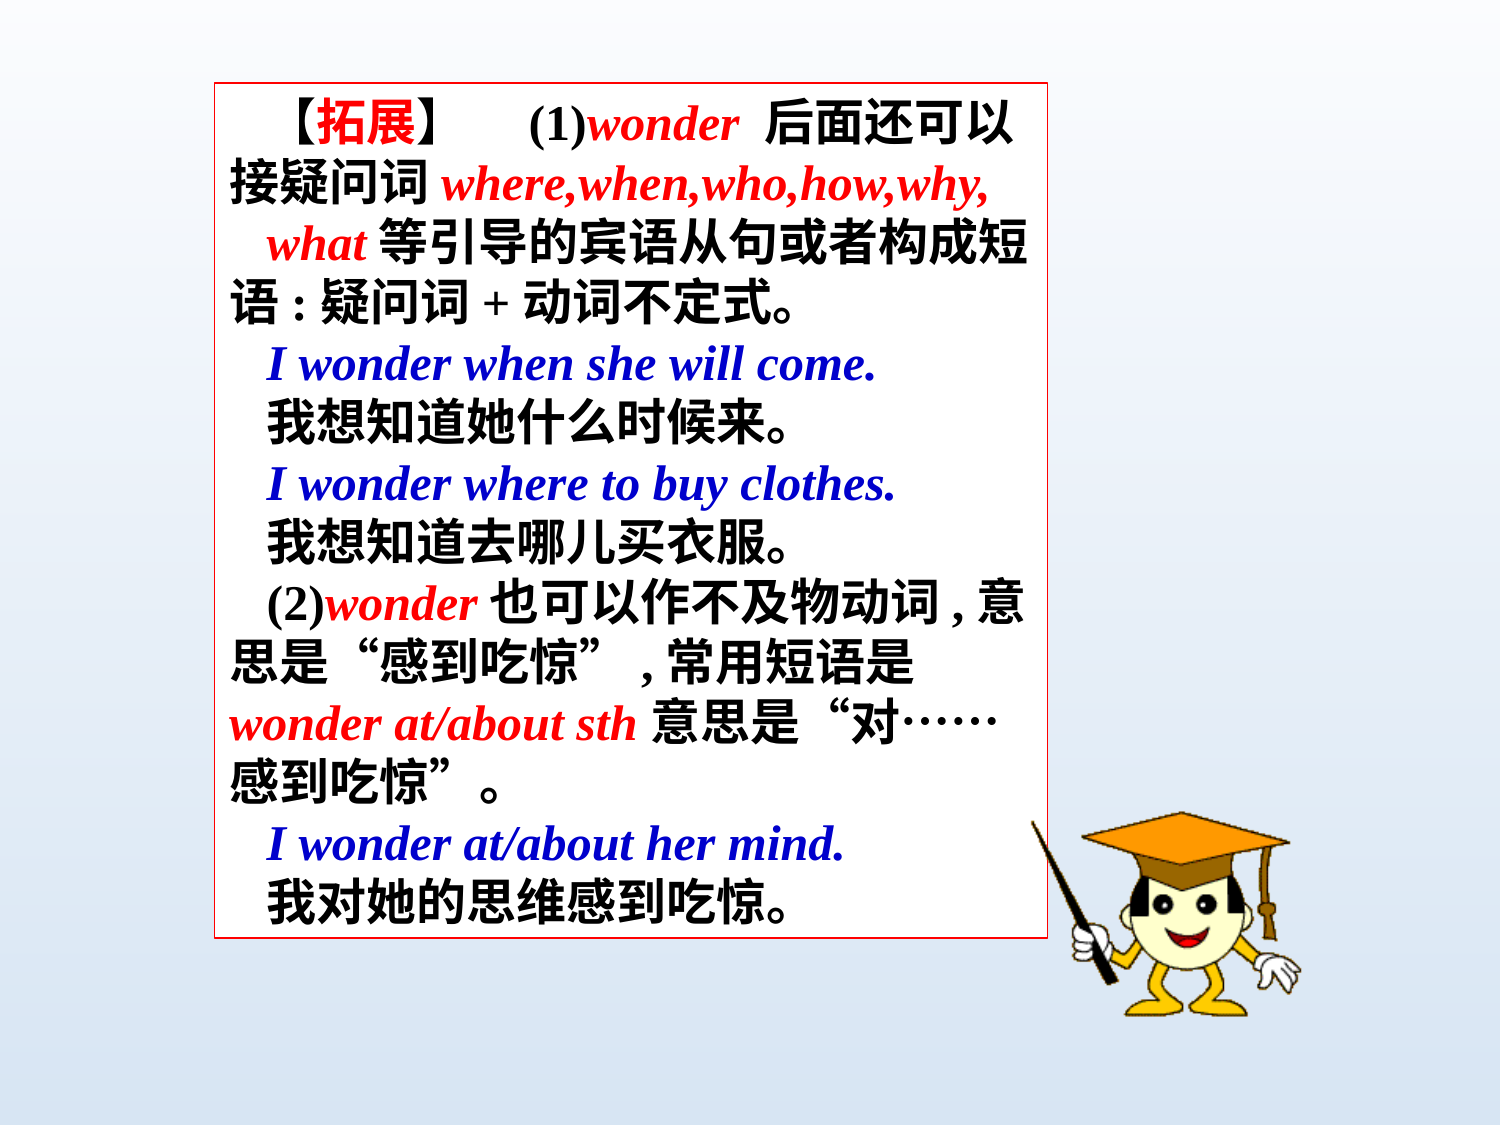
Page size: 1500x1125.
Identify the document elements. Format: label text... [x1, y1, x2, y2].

picture [1011, 796, 1325, 1032]
text_box 【拓展】 (1)wonder 后面还可以接疑问词where,when,who,how,why, what等引导的宾语从句或者构成短语:疑问词+动词不定式。 I wonder when she will come. 我想知道她什么时候来。 I wonder where to buy clothes. 我想知道去哪儿买衣服。 (2)wonder也可以作不及物动词,意思是“感到吃惊”,常用短语是wonder at/about sth意思是“对……感到吃惊”。 I wonder at/about her mind. 我对她的思维感到吃惊。 [214, 83, 1048, 938]
